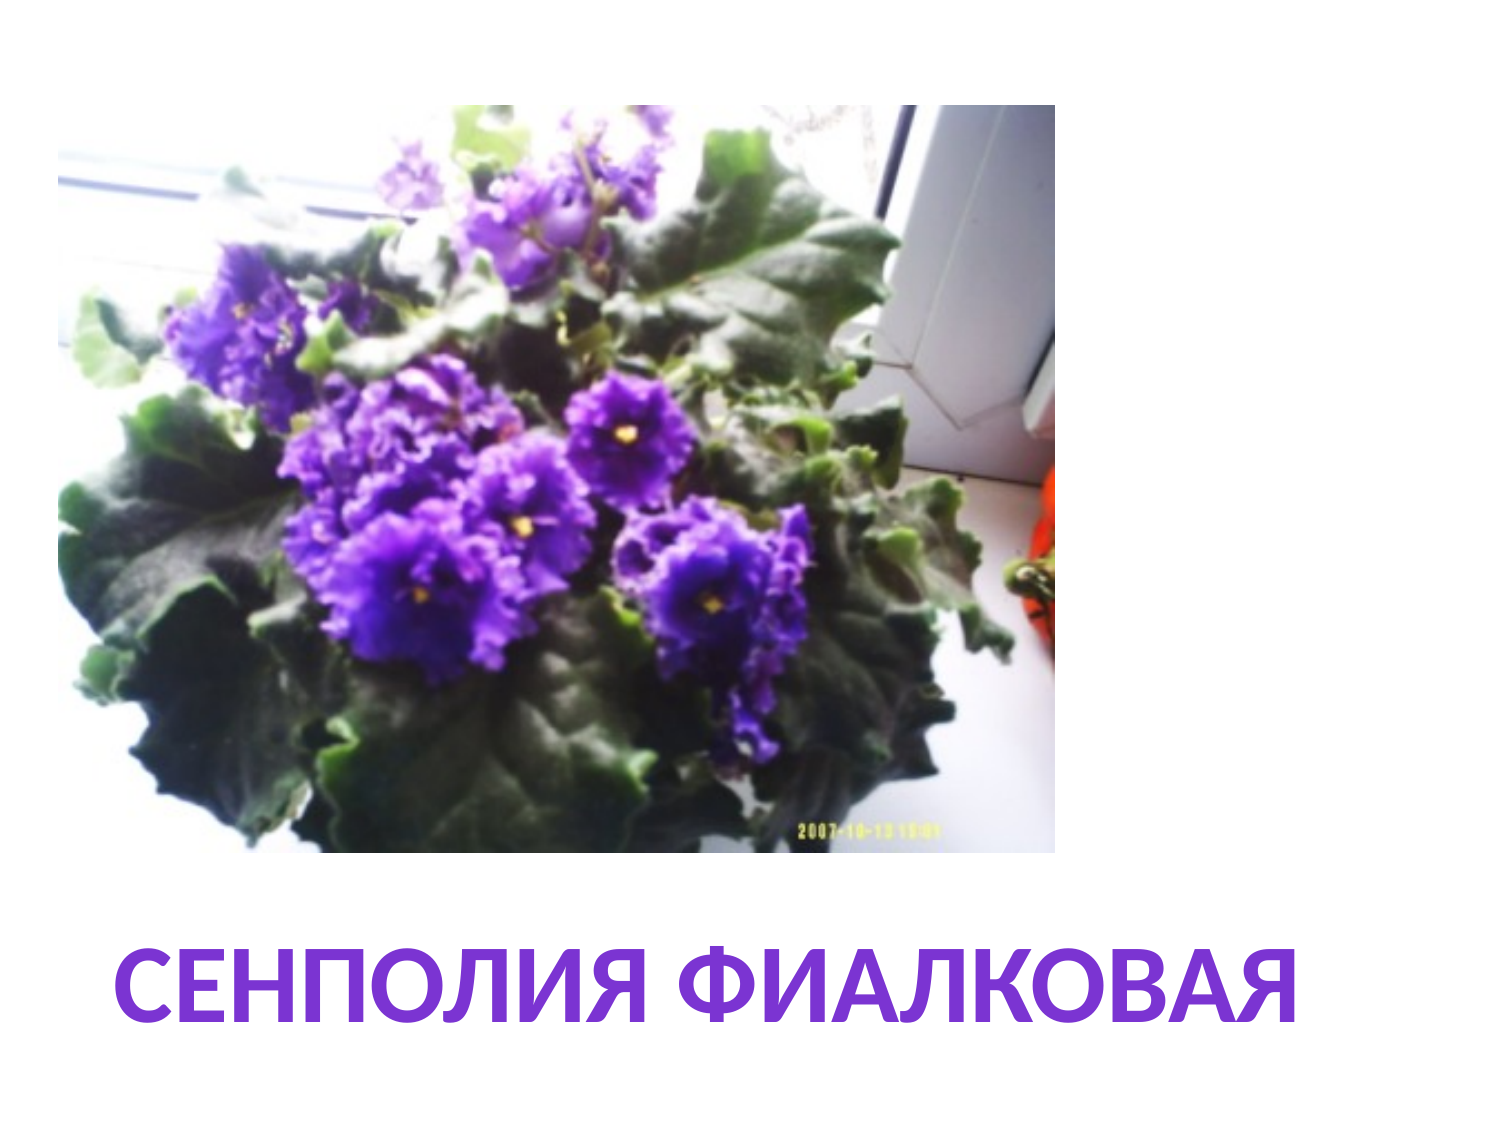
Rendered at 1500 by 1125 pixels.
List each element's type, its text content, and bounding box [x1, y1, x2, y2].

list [58, 105, 1055, 853]
text_box Сенполия Фиалковая [0, 902, 1417, 1053]
